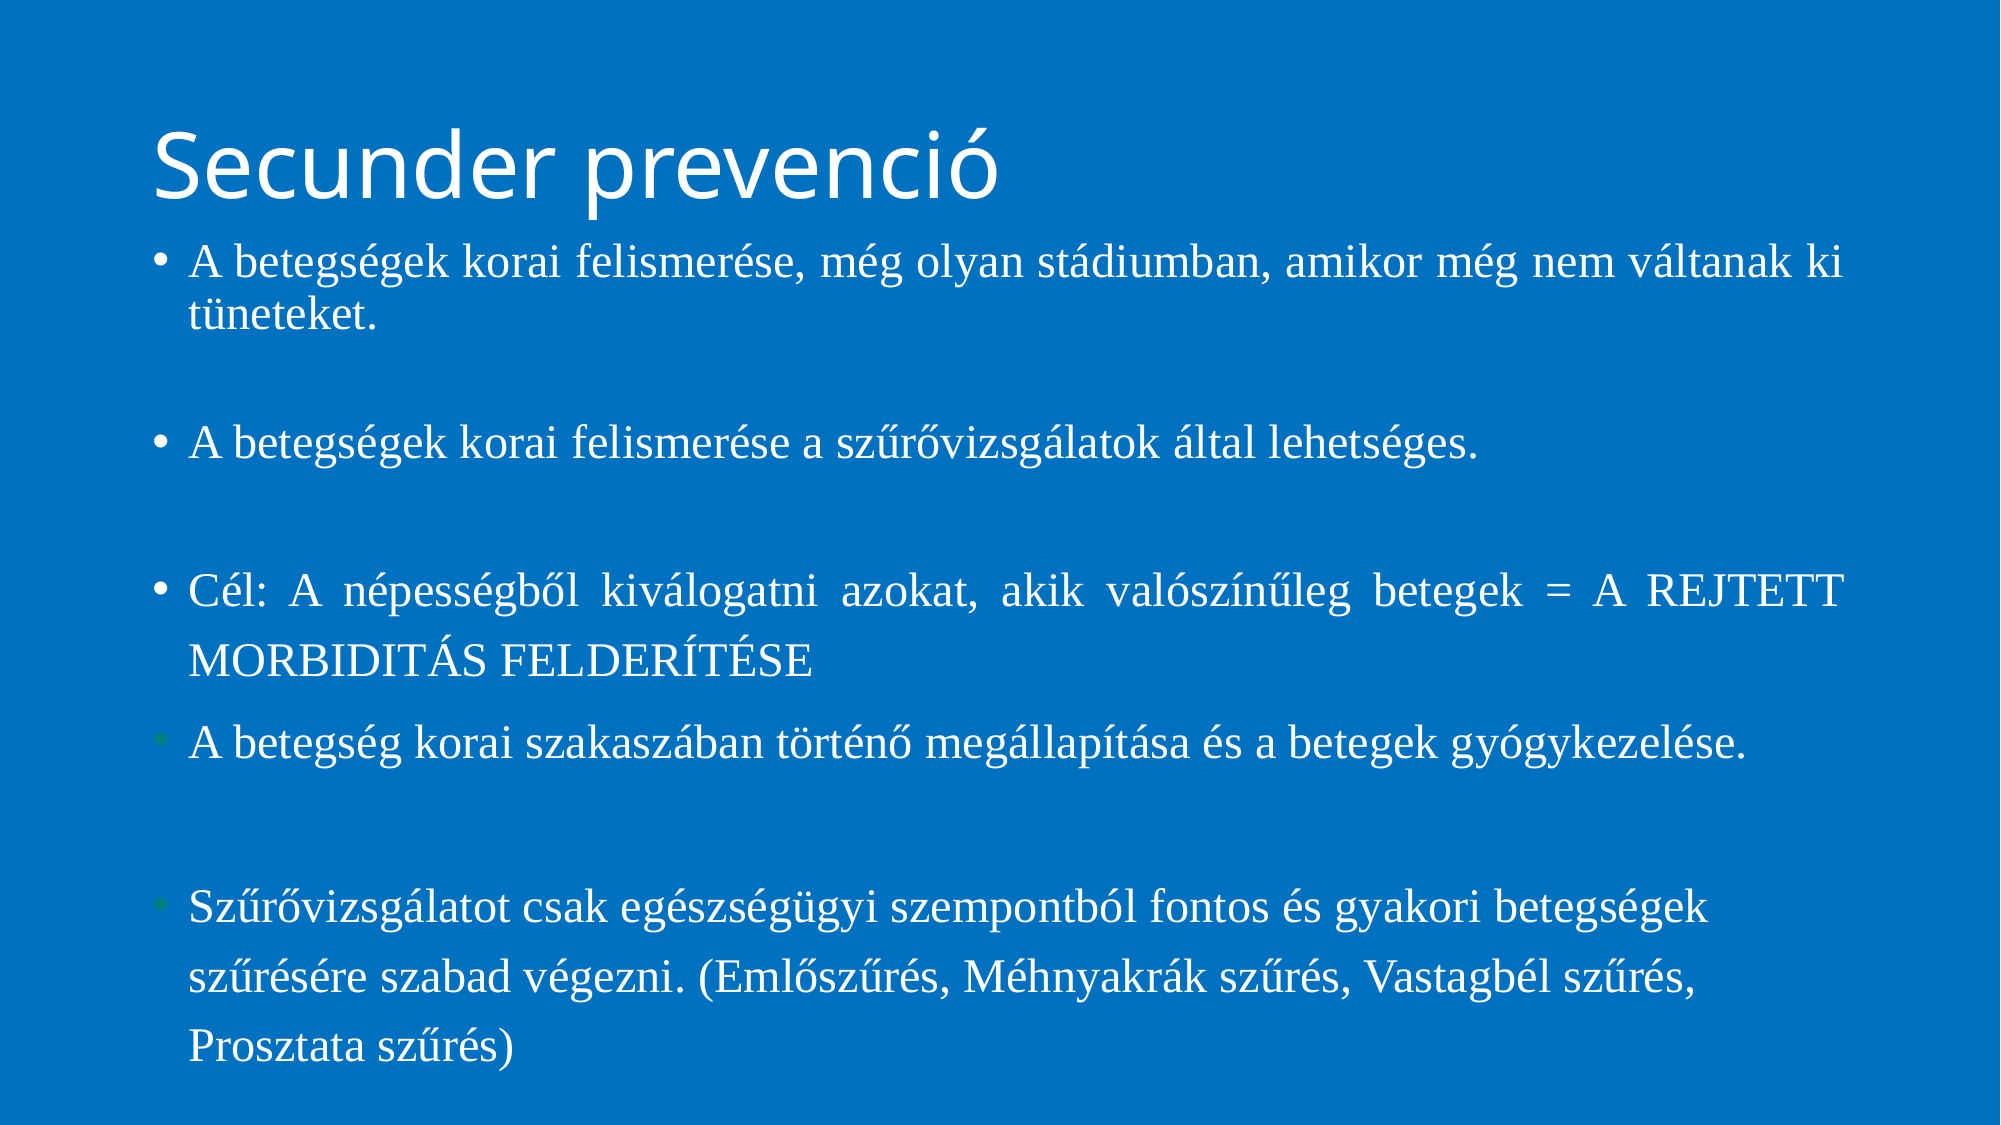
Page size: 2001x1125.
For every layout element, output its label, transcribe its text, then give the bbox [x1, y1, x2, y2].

title Secunder prevenció [137, 59, 1863, 228]
list A betegségek korai felismerése, még olyan stádiumban, amikor még nem váltanak ki tüneteket. A betegségek korai felismerése a szűrővizsgálatok által lehetséges. Cél: A népességből kiválogatni azokat, akik valószínűleg betegek = A REJTETT MORBIDITÁS FELDERÍTÉSE A betegség korai szakaszában történő megállapítása és a betegek gyógykezelése. Szűrővizsgálatot csak egészségügyi szempontból fontos és gyakori betegségek szűrésére szabad végezni. (Emlőszűrés, Méhnyakrák szűrés, Vastagbél szűrés, Prosztata szűrés) [137, 228, 1863, 1086]
